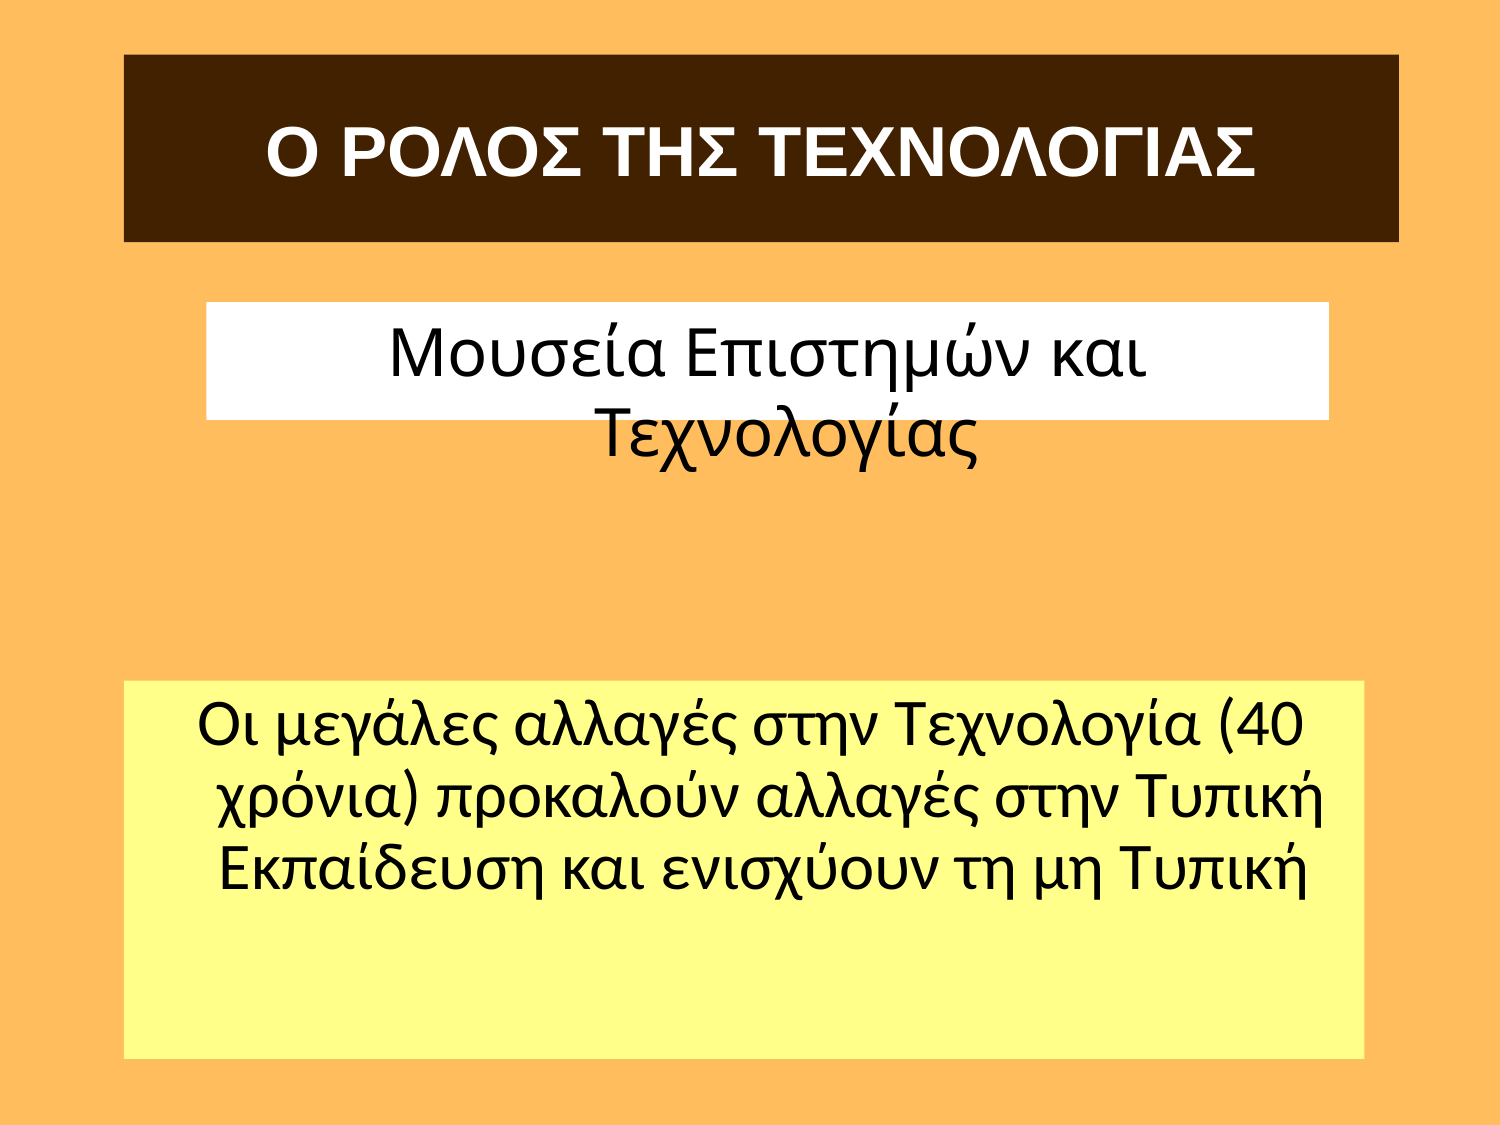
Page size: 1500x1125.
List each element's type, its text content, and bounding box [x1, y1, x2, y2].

table_cell ΔΕΝ ΑΝΑΦΕ-ΡΕΤΑΙ [813, 420, 845, 456]
title Ο ΡΟΛΟΣ ΤΗΣ ΤΕΧΝΟΛΟΓΙΑΣ [123, 54, 1399, 243]
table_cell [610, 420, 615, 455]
table_cell ΔΕΝ ΑΝΑΦΕ-ΡΕΤΑΙ [775, 420, 810, 456]
table_cell ΔΕΝ ΑΝΑΦΕ-ΡΕΤΑΙ [950, 420, 976, 468]
text_box Μουσεία Επιστημών και Τεχνολογίας [206, 302, 1329, 420]
table_cell ΔΕΝ ΑΝΑΦΕ-ΡΕΤΑΙ [889, 420, 904, 456]
table_cell ΔΕΝ ΑΝΑΦΕ-ΡΕΤΑΙ [737, 420, 769, 456]
table_cell ΔΕΝ ΑΝΑΦΕ-ΡΕΤΑΙ [909, 420, 944, 456]
table_cell ΔΕΝ ΑΝΑΦΕ-ΡΕΤΑΙ [698, 420, 730, 455]
table_cell ΔΕΝ ΑΝΑΦΕ-ΡΕΤΑΙ [661, 420, 696, 471]
table_cell ΔΕΝ ΑΝΑΦΕ-ΡΕΤΑΙ [632, 420, 657, 456]
list Οι μεγάλες αλλαγές στην Τεχνολογία (40 χρόνια) προκαλούν αλλαγές στην Τυπική Εκπαίδευση και ενισχύουν τη μη Τυπική [123, 680, 1365, 1059]
table_cell ΔΕΝ ΑΝΑΦΕ-ΡΕΤΑΙ [849, 420, 881, 471]
